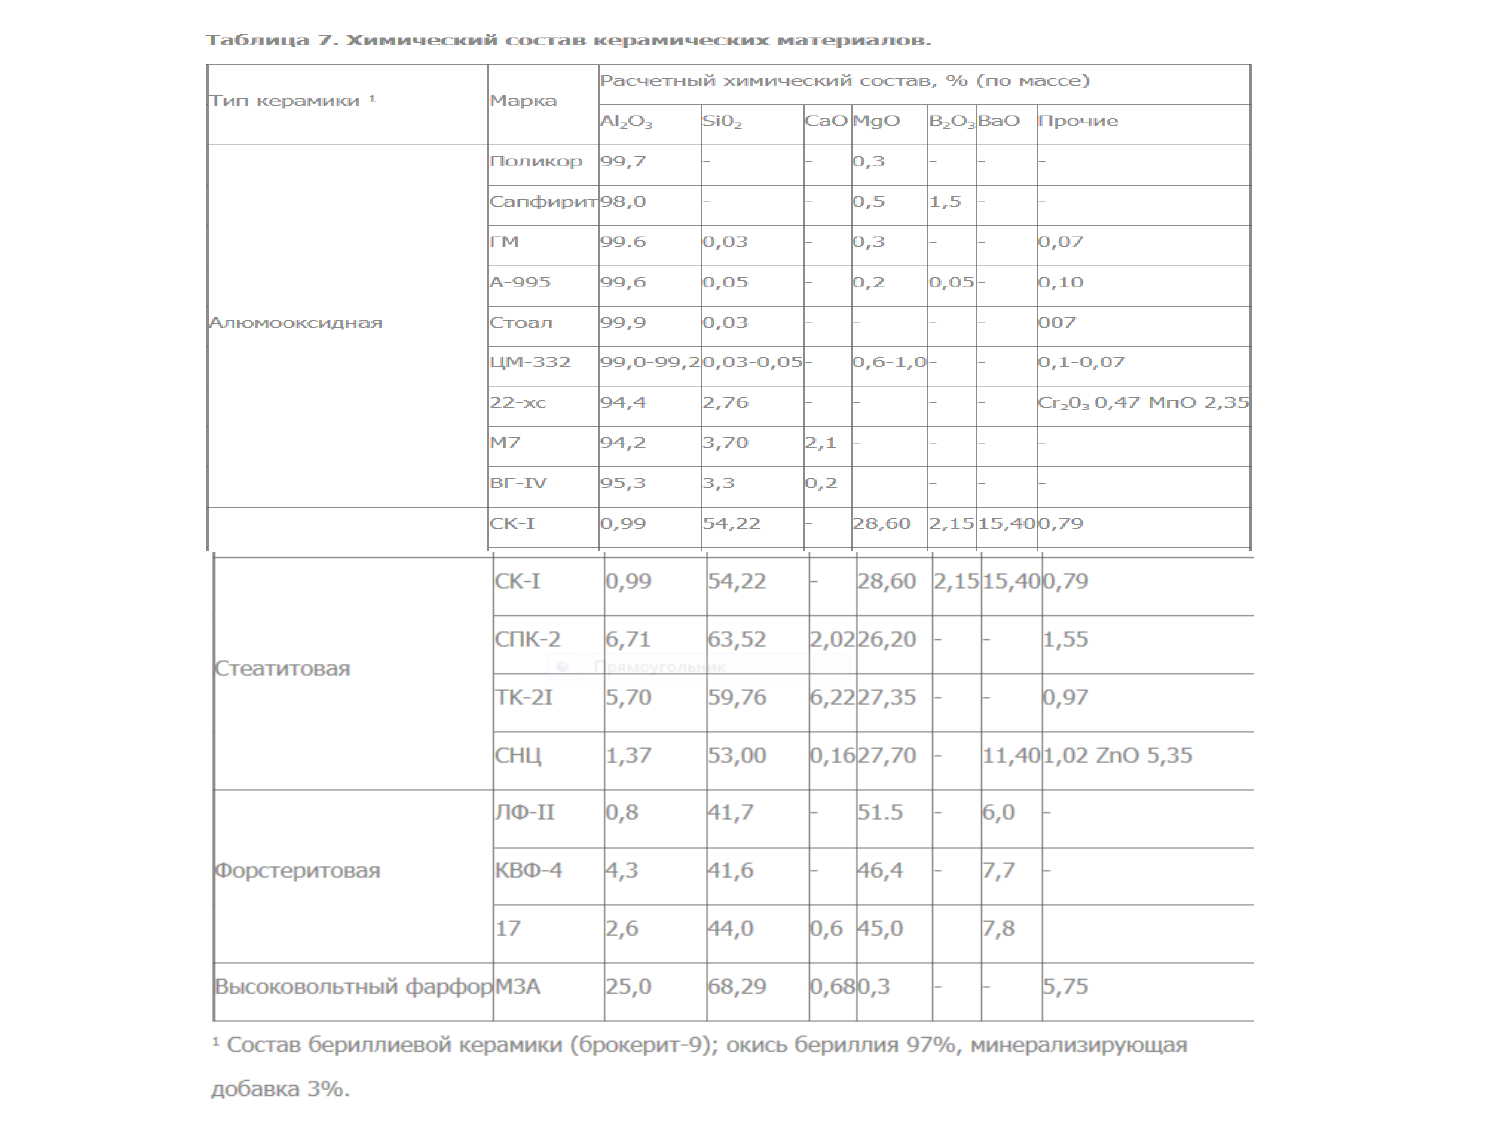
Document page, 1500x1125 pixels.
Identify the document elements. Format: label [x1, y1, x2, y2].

picture [170, 30, 1266, 1115]
